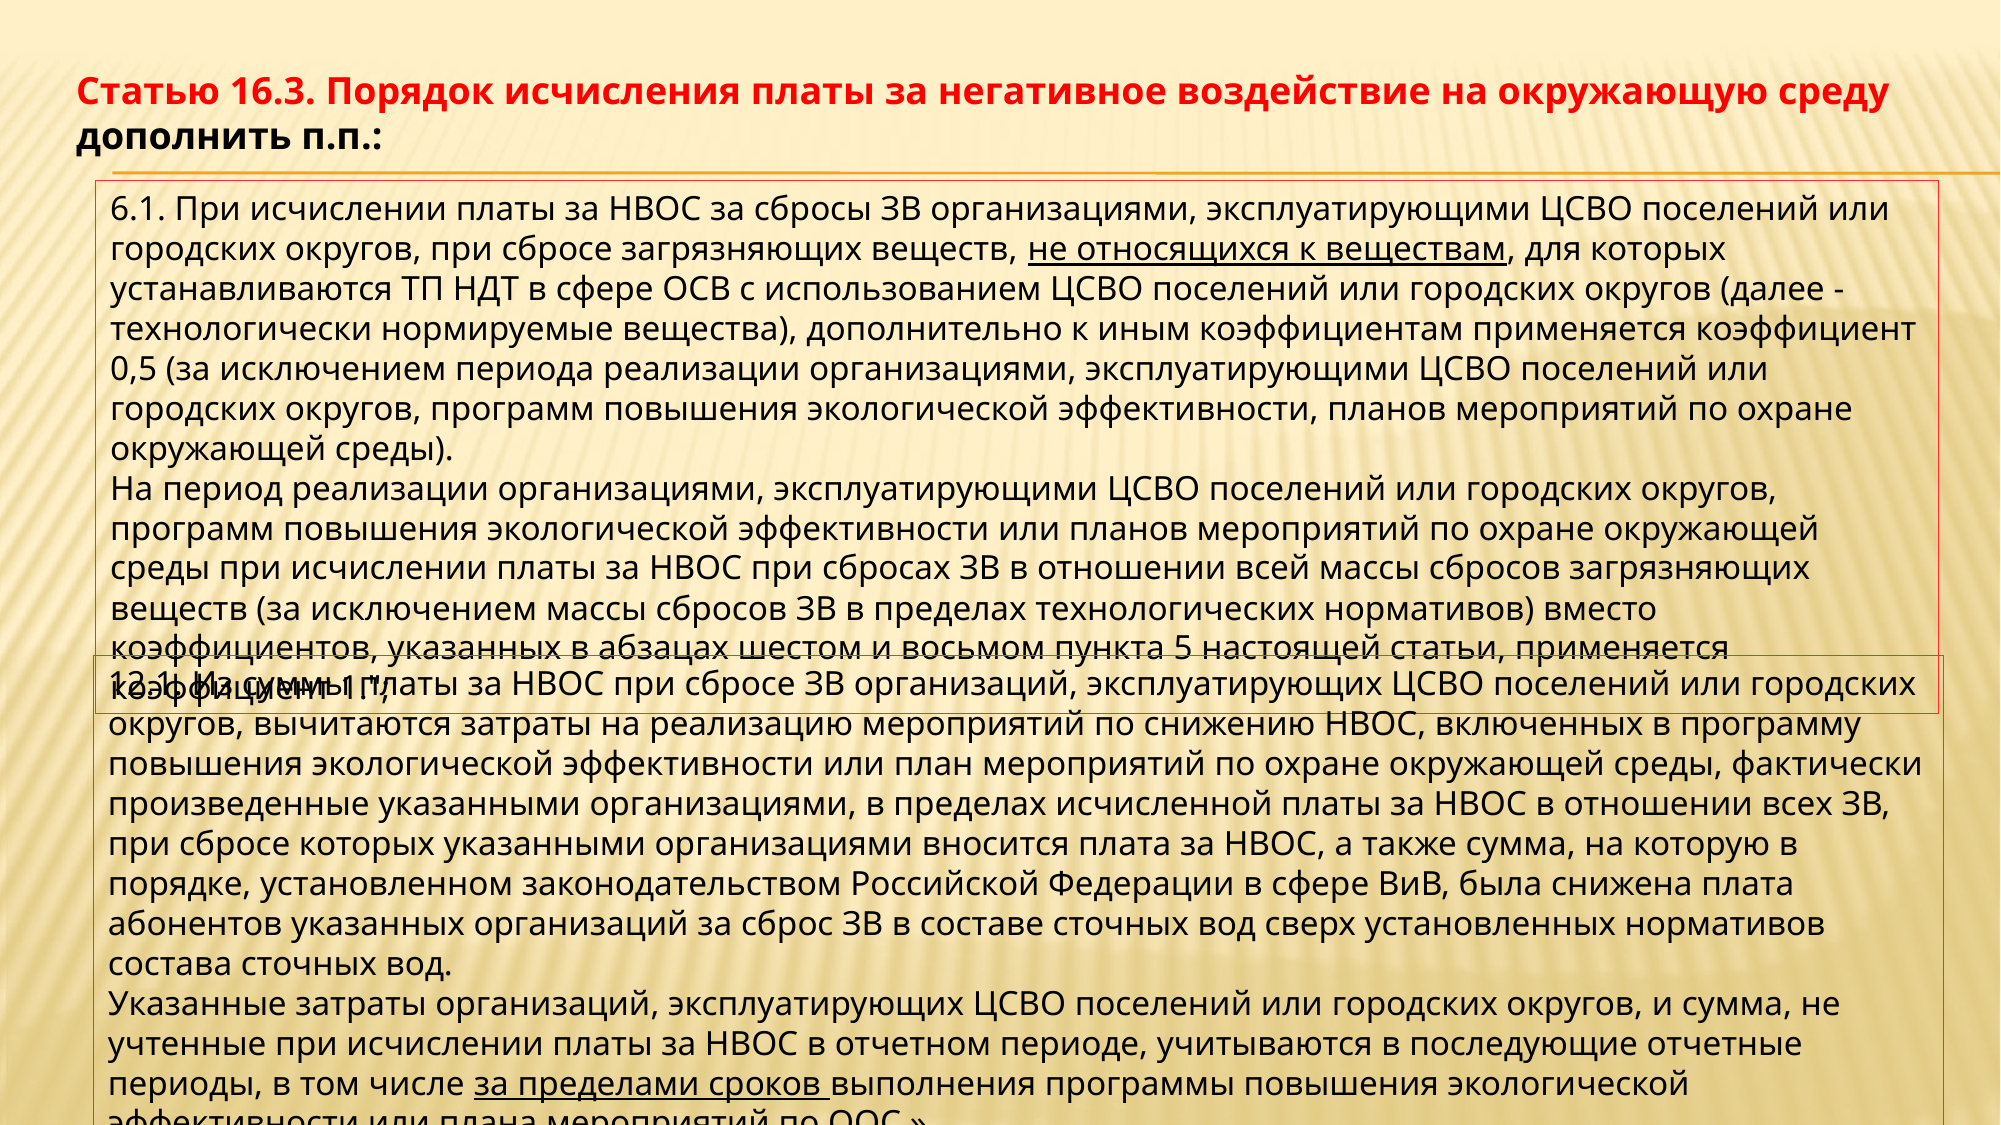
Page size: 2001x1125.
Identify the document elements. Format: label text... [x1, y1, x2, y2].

text_box 6.1. При исчислении платы за НВОС за сбросы ЗВ организациями, эксплуатирующими ЦСВО поселений или городских округов, при сбросе загрязняющих веществ, не относящихся к веществам, для которых устанавливаются ТП НДТ в сфере ОСВ с использованием ЦСВО поселений или городских округов (далее - технологически нормируемые вещества), дополнительно к иным коэффициентам применяется коэффициент 0,5 (за исключением периода реализации организациями, эксплуатирующими ЦСВО поселений или городских округов, программ повышения экологической эффективности, планов мероприятий по охране окружающей среды). На период реализации организациями, эксплуатирующими ЦСВО поселений или городских округов, программ повышения экологической эффективности или планов мероприятий по охране окружающей среды при исчислении платы за НВОС при сбросах ЗВ в отношении всей массы сбросов загрязняющих веществ (за исключением массы сбросов ЗВ в пределах технологических нормативов) вместо коэффициентов, указанных в абзацах шестом и восьмом пункта 5 настоящей статьи, применяется коэффициент 1."; [95, 180, 1939, 655]
text_box Статью 16.3. Порядок исчисления платы за негативное воздействие на окружающую среду дополнить п.п.: [61, 60, 1955, 165]
text_box 12.1. Из суммы платы за НВОС при сбросе ЗВ организаций, эксплуатирующих ЦСВО поселений или городских округов, вычитаются затраты на реализацию мероприятий по снижению НВОС, включенных в программу повышения экологической эффективности или план мероприятий по охране окружающей среды, фактически произведенные указанными организациями, в пределах исчисленной платы за НВОС в отношении всех ЗВ, при сбросе которых указанными организациями вносится плата за НВОС, а также сумма, на которую в порядке, установленном законодательством Российской Федерации в сфере ВиВ, была снижена плата абонентов указанных организаций за сброс ЗВ в составе сточных вод сверх установленных нормативов состава сточных вод. Указанные затраты организаций, эксплуатирующих ЦСВО поселений или городских округов, и сумма, не учтенные при исчислении платы за НВОС в отчетном периоде, учитываются в последующие отчетные периоды, в том числе за пределами сроков выполнения программы повышения экологической эффективности или плана мероприятий по ООС.» [93, 655, 1944, 1125]
